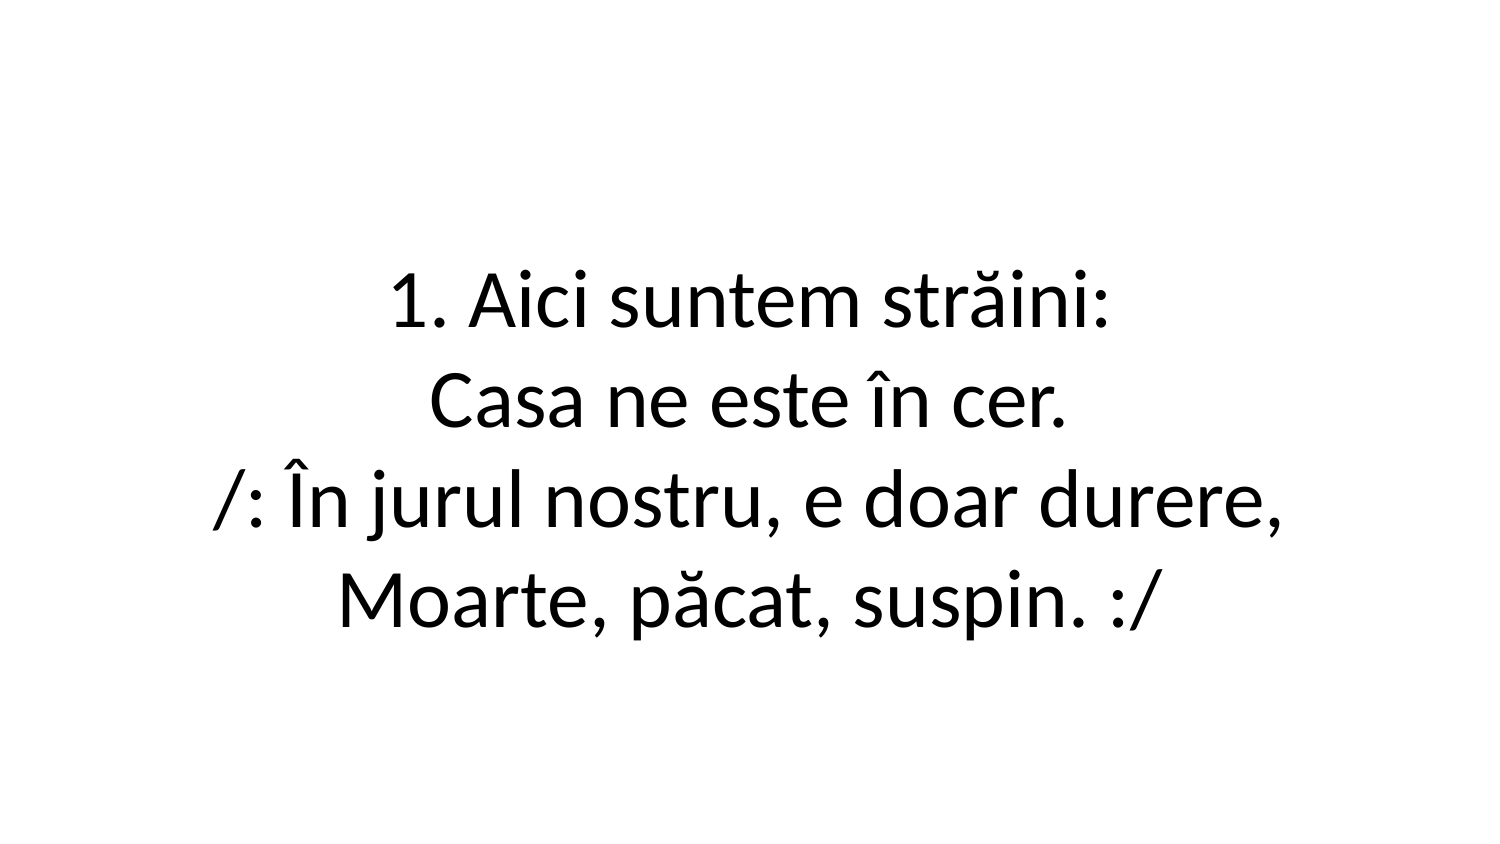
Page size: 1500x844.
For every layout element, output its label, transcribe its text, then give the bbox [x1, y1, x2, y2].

text_box 1. Aici suntem străini: Casa ne este în cer. /: În jurul nostru, e doar durere, Moarte, păcat, suspin. :/ [198, 192, 1302, 652]
